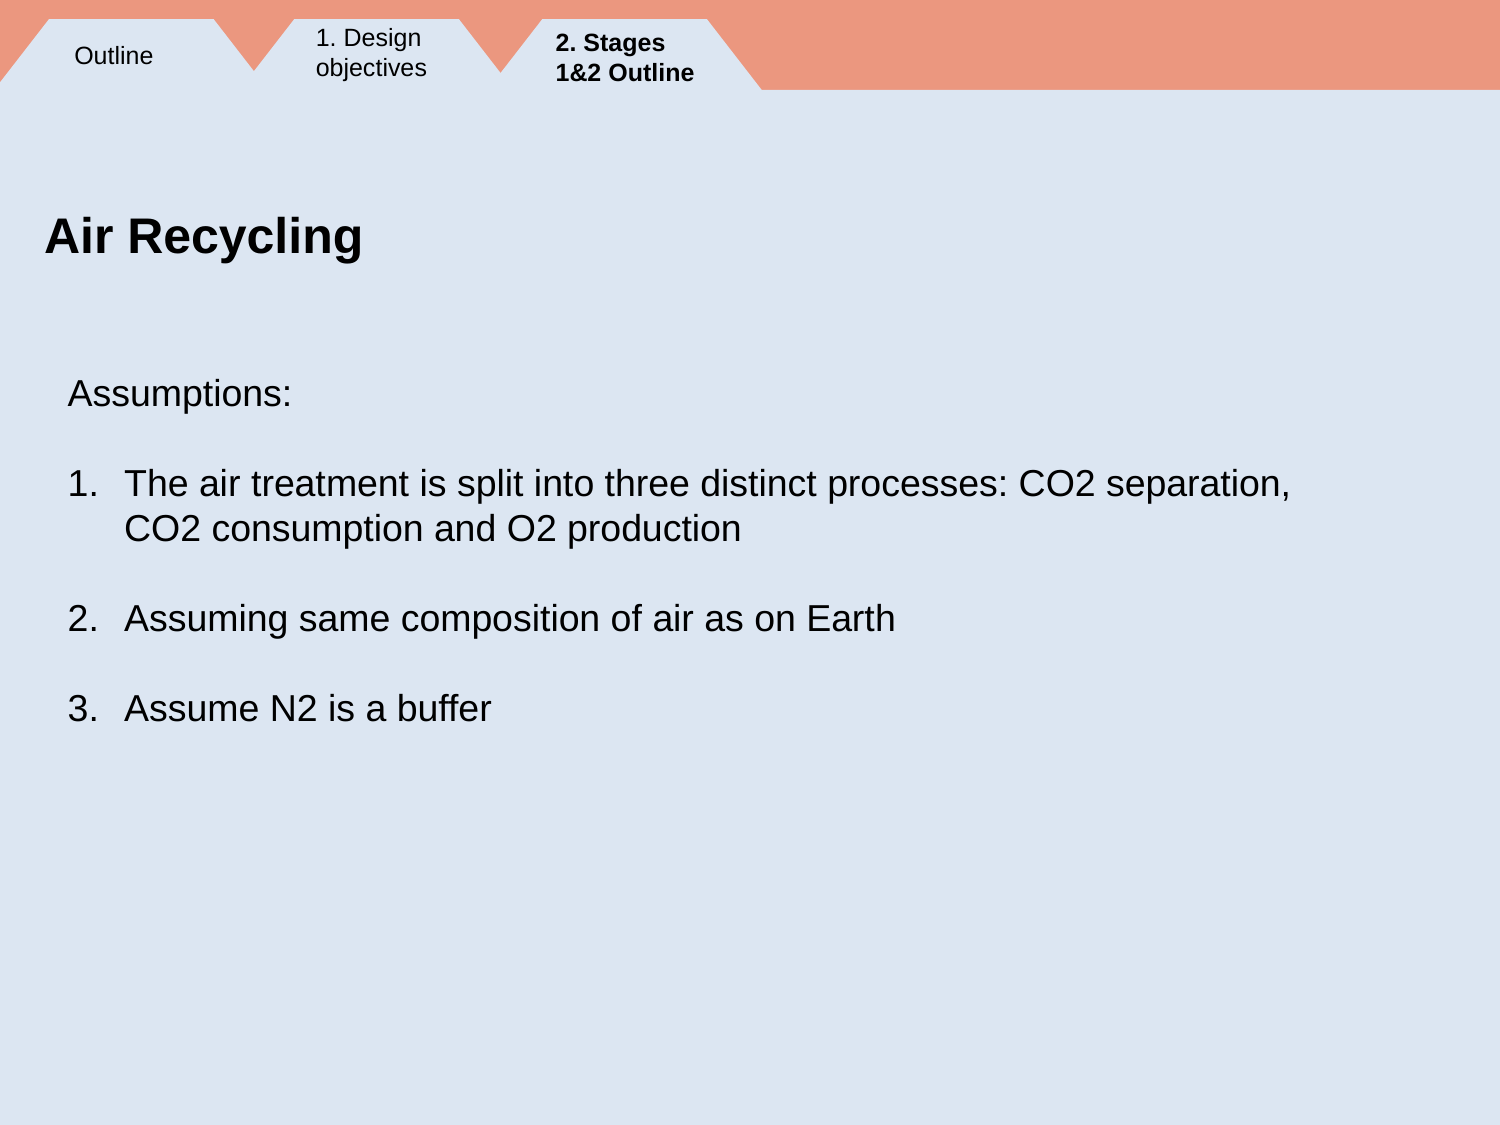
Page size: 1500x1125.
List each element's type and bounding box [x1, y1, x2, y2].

list [0, 0, 1500, 1125]
